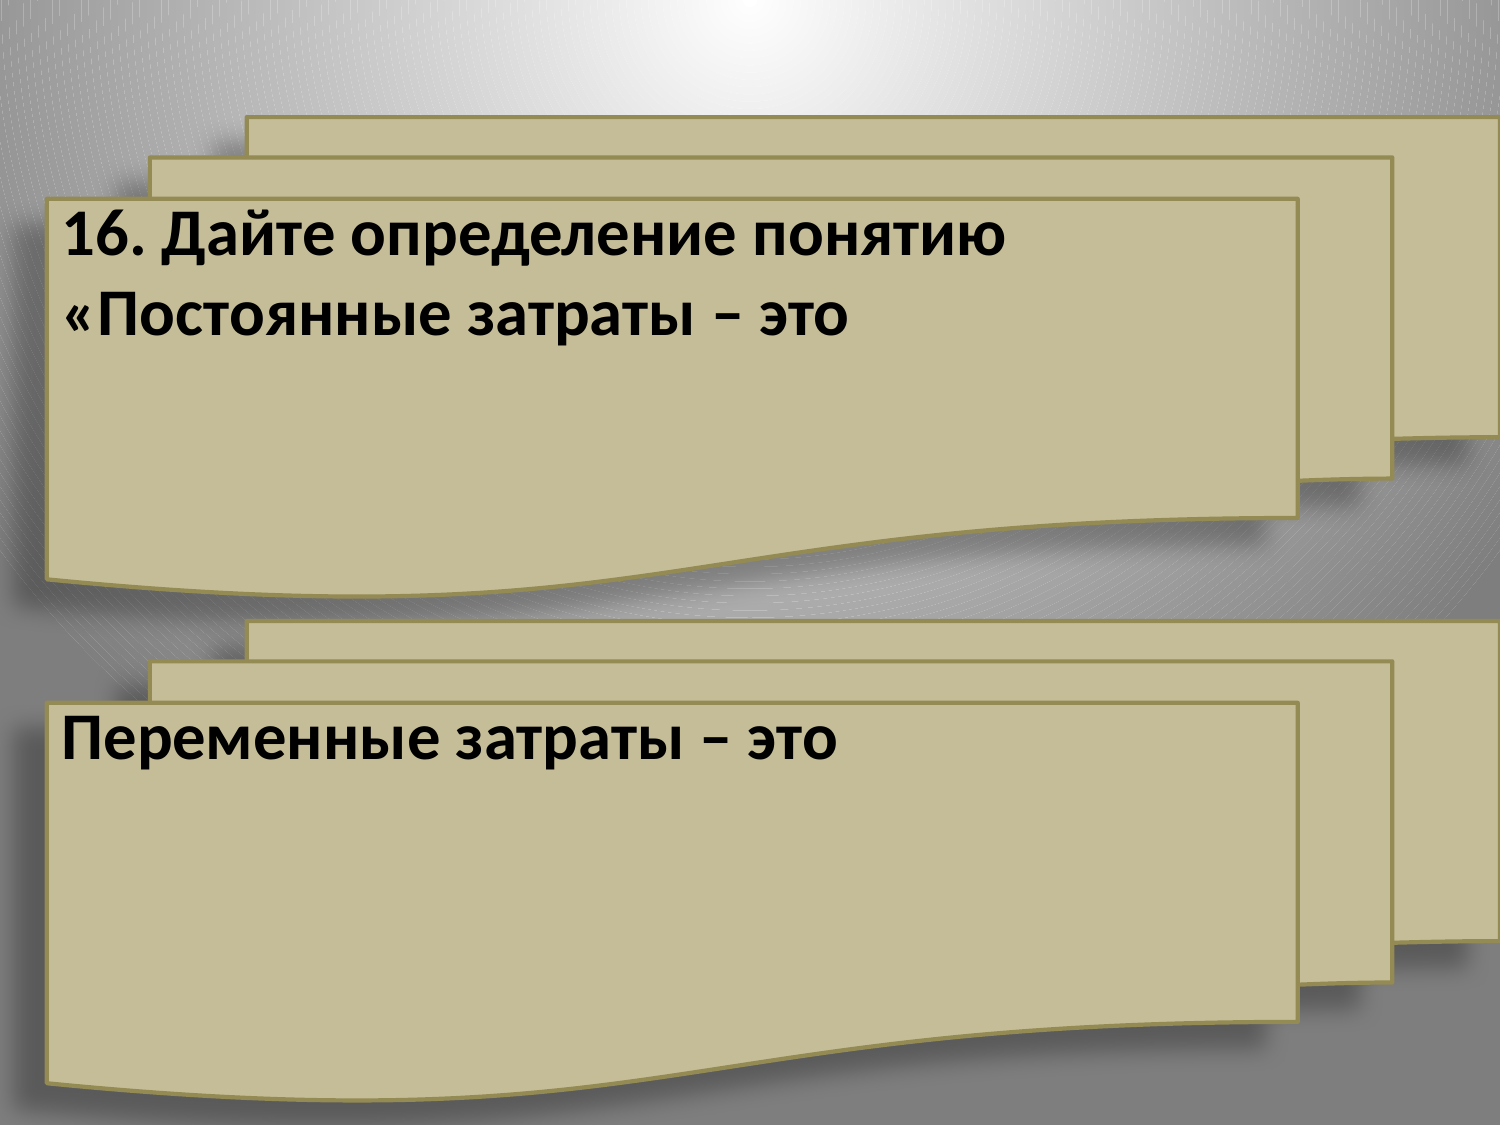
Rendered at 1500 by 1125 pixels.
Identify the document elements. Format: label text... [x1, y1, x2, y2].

text_box 16. Дайте определение понятию «Постоянные затраты – это [44, 115, 1500, 599]
text_box Переменные затраты – это [44, 618, 1500, 1103]
